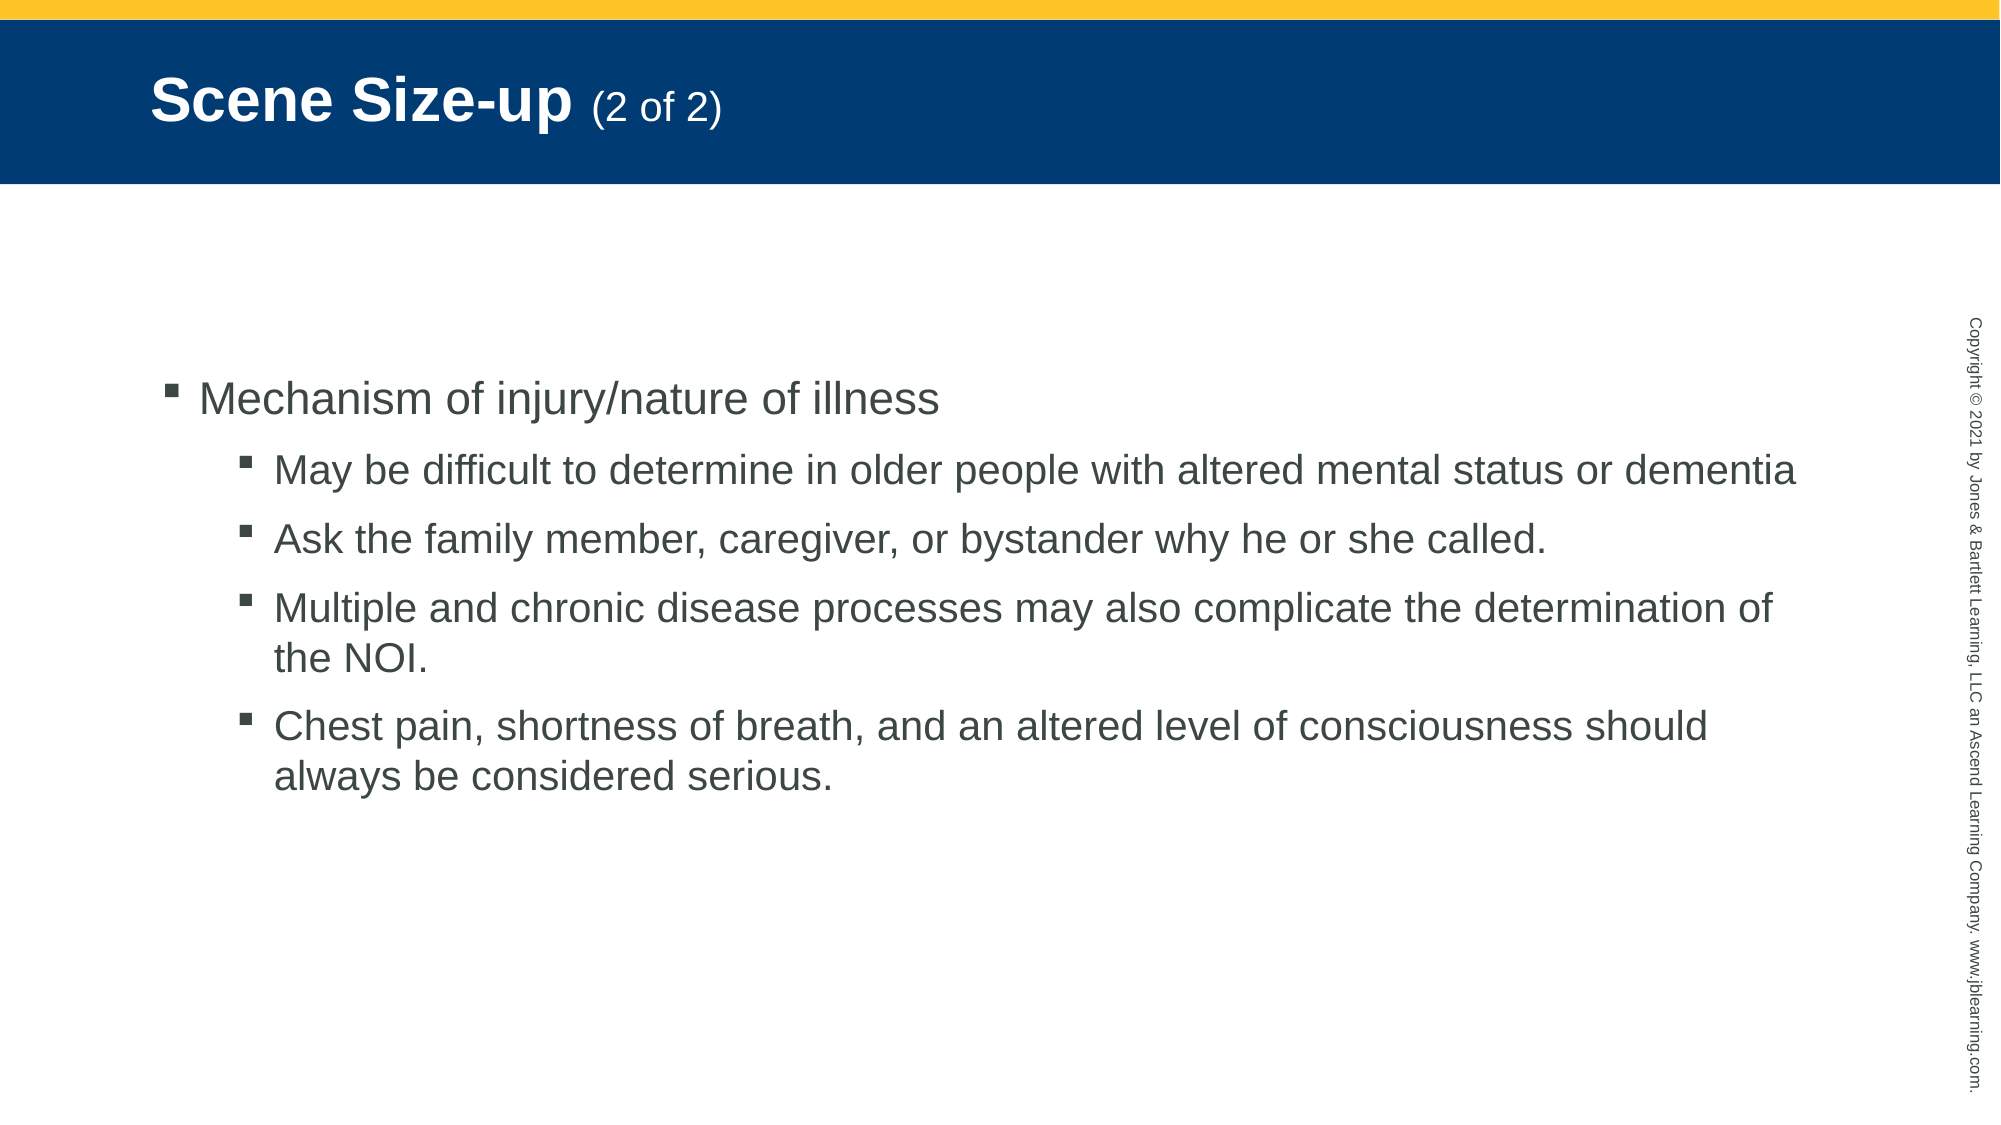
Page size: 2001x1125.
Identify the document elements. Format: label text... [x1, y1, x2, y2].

title Scene Size-up (2 of 2) [0, 19, 2000, 185]
list Mechanism of injury/nature of illness May be difficult to determine in older people with altered mental status or dementia Ask the family member, caregiver, or bystander why he or she called. Multiple and chronic disease processes may also complicate the determination of the NOI. Chest pain, shortness of breath, and an altered level of consciousness should always be considered serious. [146, 361, 1859, 1016]
